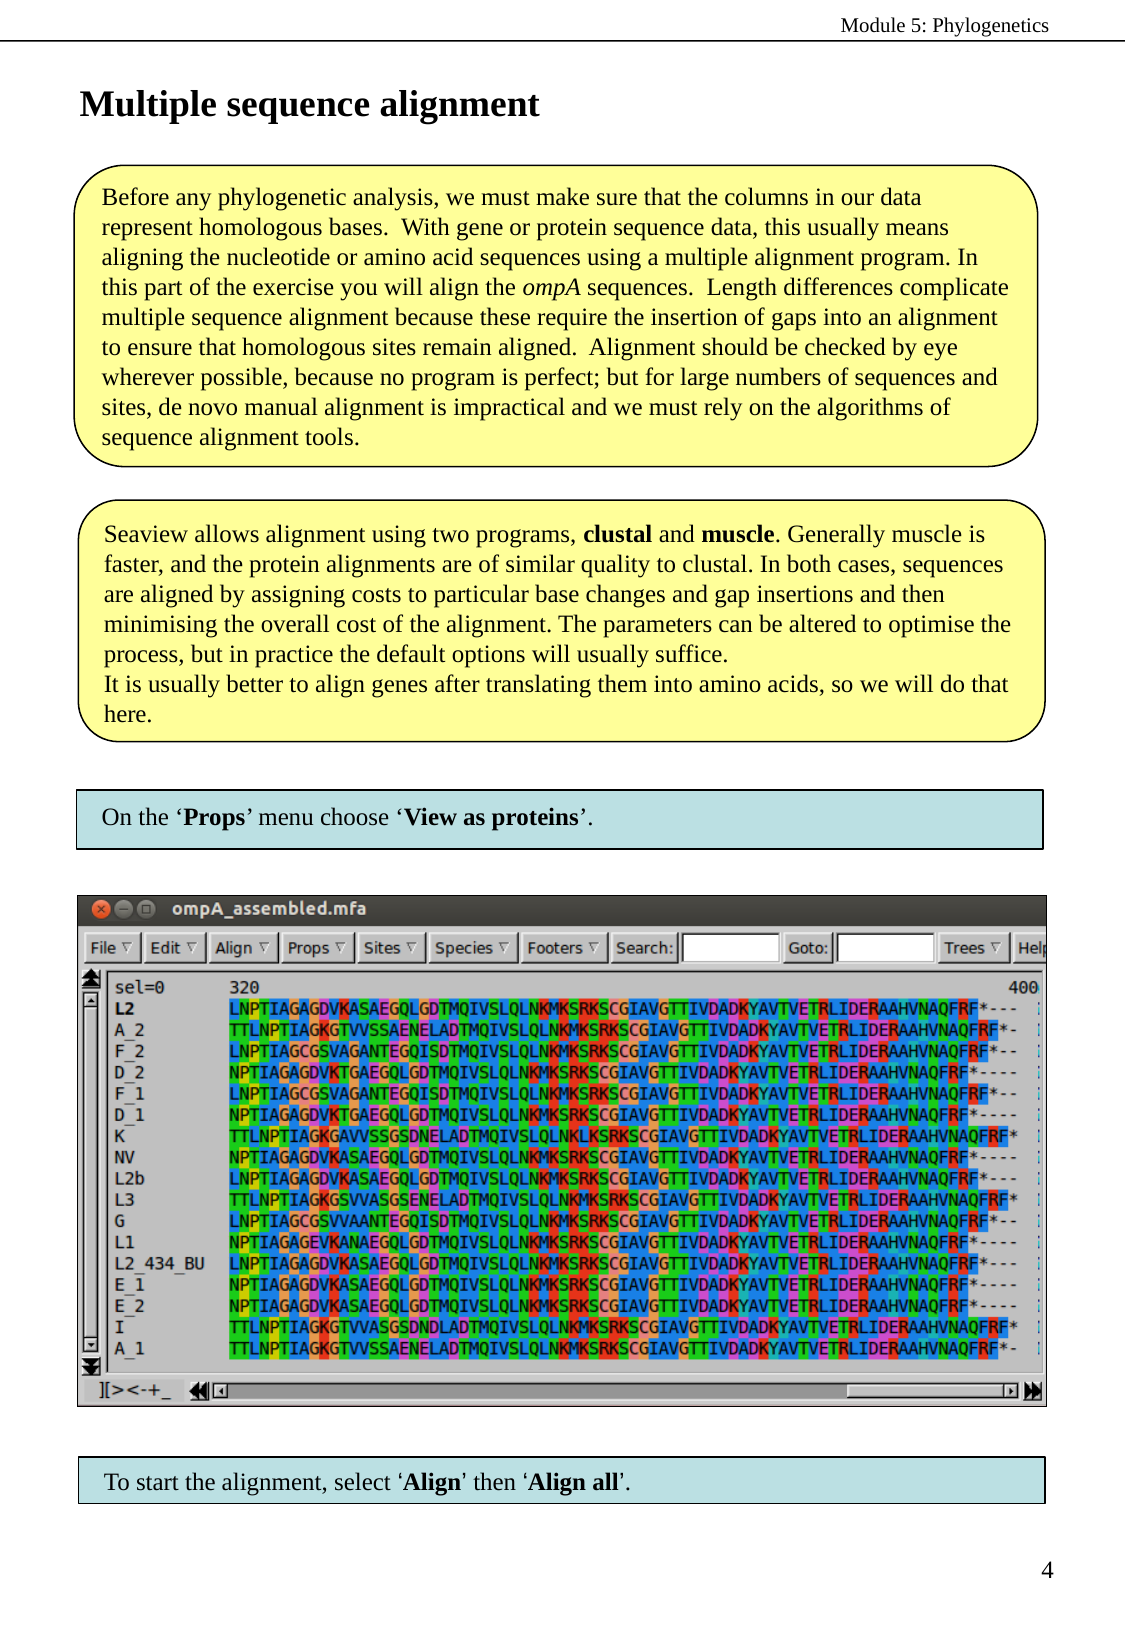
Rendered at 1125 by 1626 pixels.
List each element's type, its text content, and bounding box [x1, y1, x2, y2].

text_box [78, 1456, 1046, 1504]
text_box Multiple sequence alignment [64, 72, 999, 132]
slide_number 4 [806, 1545, 1069, 1593]
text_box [73, 165, 1038, 467]
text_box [76, 789, 1044, 850]
picture [77, 895, 1047, 1408]
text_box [78, 499, 1046, 742]
